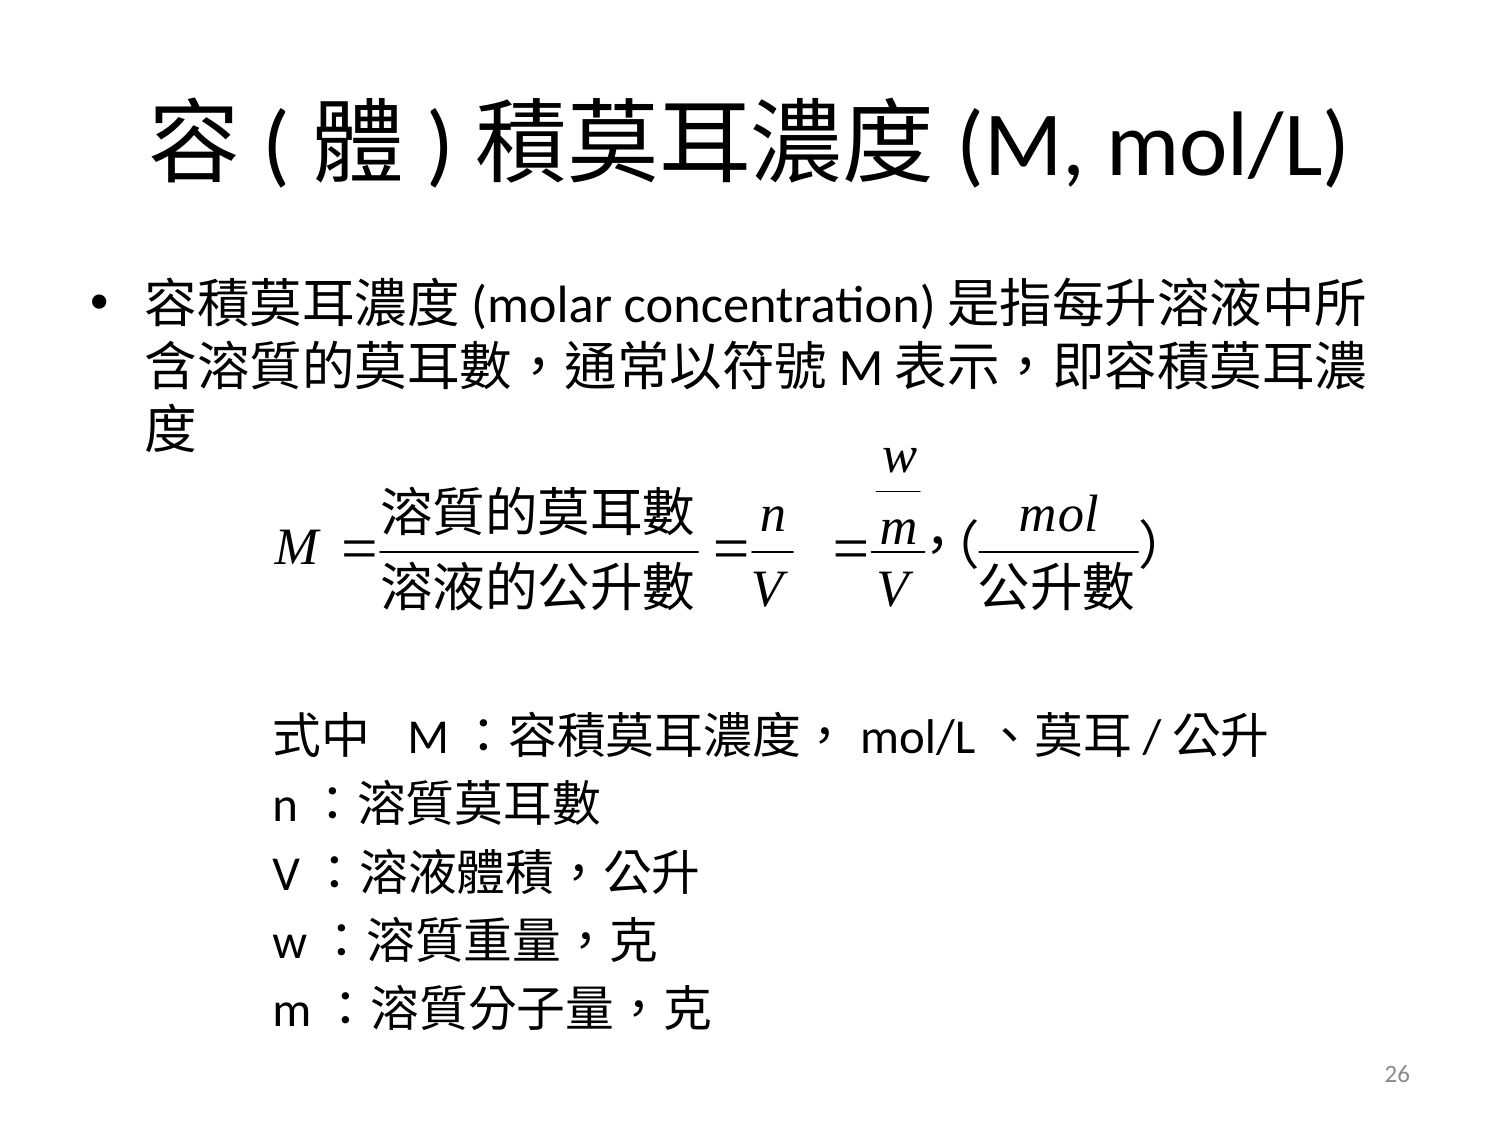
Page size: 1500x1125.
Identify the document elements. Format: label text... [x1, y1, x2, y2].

title 容(體)積莫耳濃度(M, mol/L) [75, 45, 1425, 233]
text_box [265, 420, 1176, 627]
slide_number 26 [1074, 1047, 1425, 1103]
list 容積莫耳濃度(molar concentration)是指每升溶液中所含溶質的莫耳數，通常以符號M表示，即容積莫耳濃度 式中 M：容積莫耳濃度，mol/L、莫耳/公升 n：溶質莫耳數 V：溶液體積，公升 w：溶質重量，克 m：溶質分子量，克 [75, 262, 1425, 1047]
